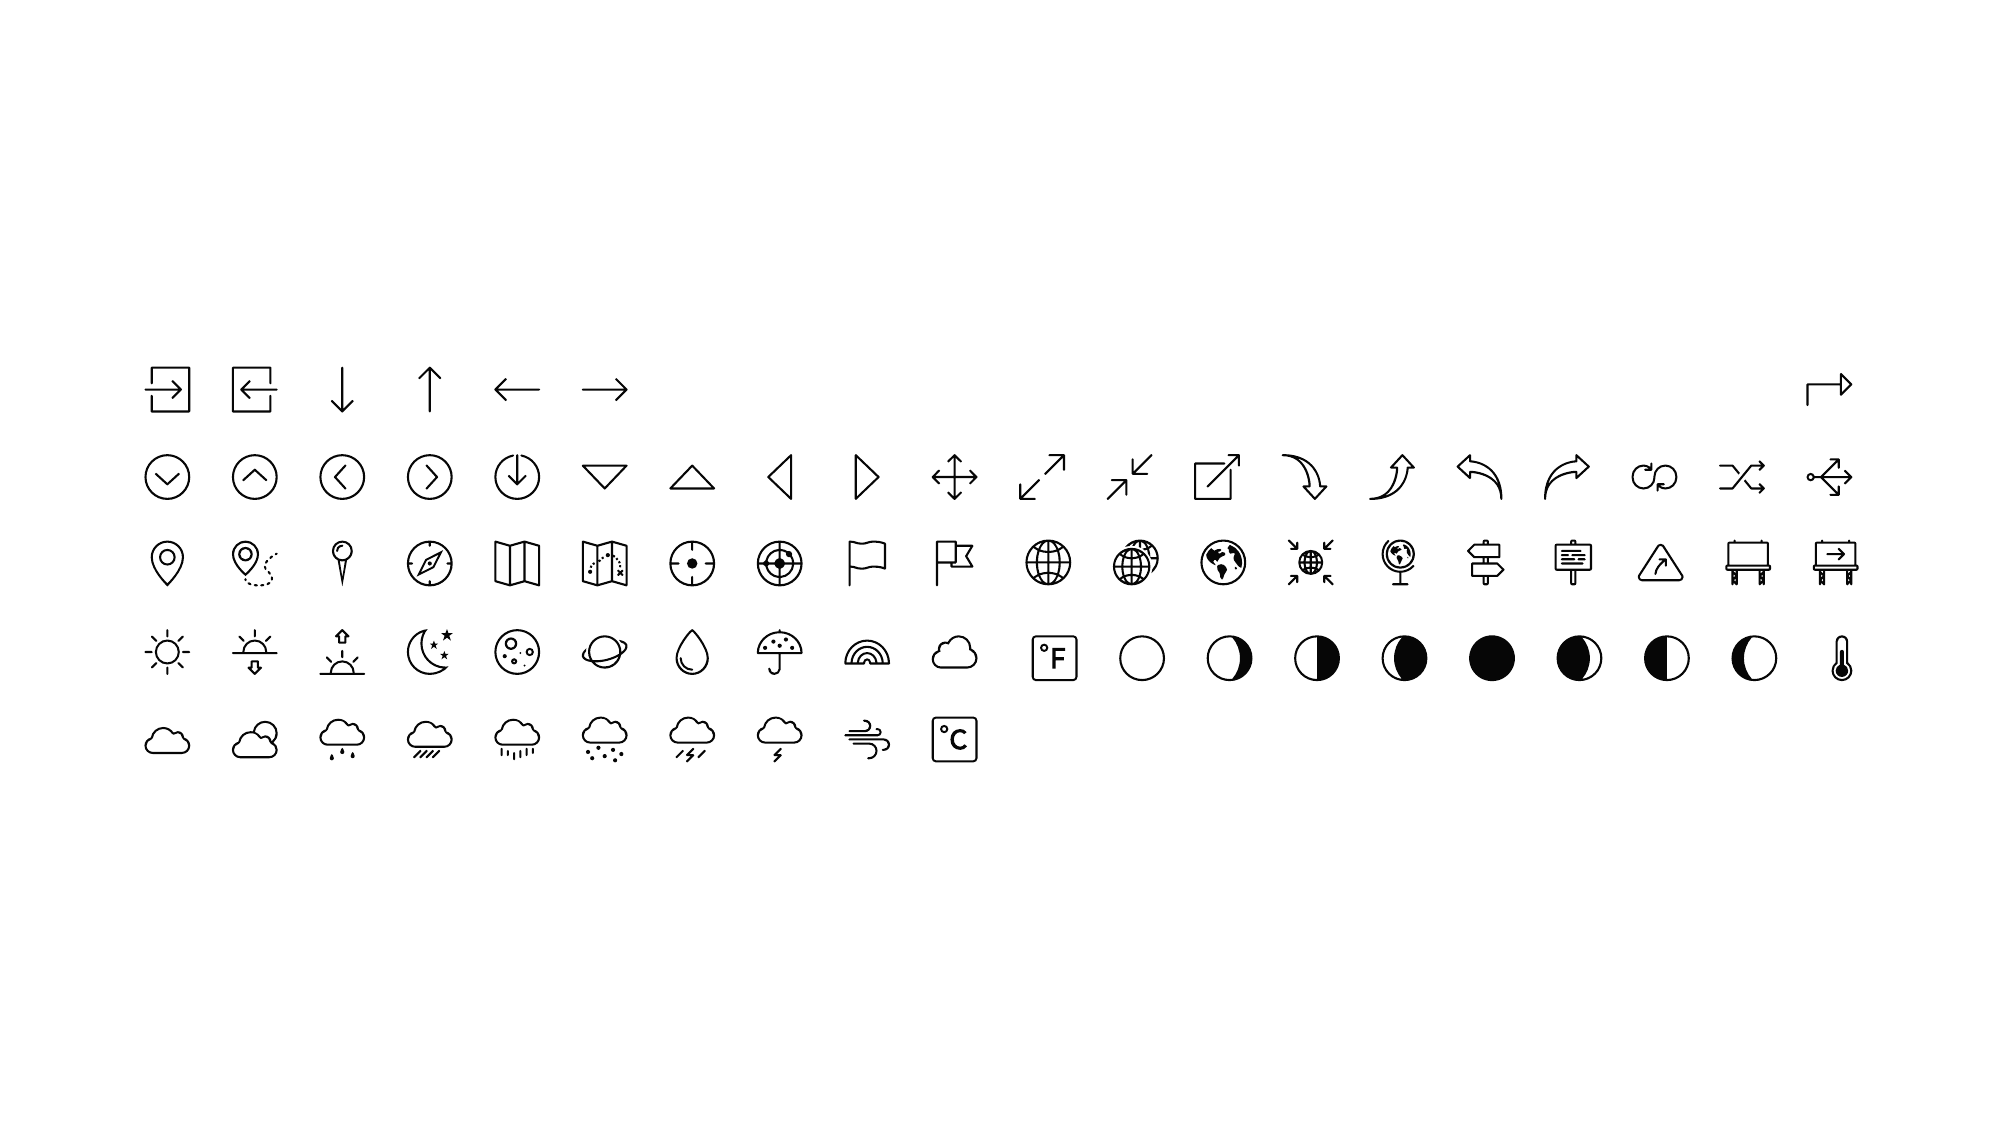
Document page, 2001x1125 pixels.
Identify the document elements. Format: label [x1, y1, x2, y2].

text_box [441, 629, 453, 641]
text_box [1469, 635, 1515, 682]
text_box [231, 366, 272, 413]
text_box [1467, 539, 1505, 586]
text_box [756, 716, 803, 744]
text_box [581, 716, 628, 744]
text_box [848, 719, 872, 733]
text_box [1044, 454, 1066, 475]
text_box [1025, 539, 1072, 586]
text_box [1719, 460, 1765, 490]
text_box [675, 629, 709, 675]
text_box [1031, 635, 1078, 682]
text_box [773, 747, 782, 763]
text_box [685, 747, 695, 763]
text_box [181, 650, 191, 654]
text_box [1806, 372, 1853, 407]
text_box [419, 749, 441, 759]
text_box [494, 454, 541, 500]
text_box [852, 742, 878, 760]
text_box [231, 540, 260, 577]
text_box [1544, 454, 1590, 500]
text_box [1731, 635, 1778, 682]
text_box [418, 366, 442, 413]
text_box [319, 454, 366, 500]
text_box [848, 738, 891, 751]
text_box [231, 720, 278, 759]
text_box [931, 635, 978, 669]
text_box [581, 464, 628, 490]
text_box [1200, 539, 1247, 586]
text_box [854, 454, 880, 500]
text_box [581, 378, 628, 402]
text_box [1637, 543, 1684, 582]
text_box [848, 540, 887, 587]
text_box [581, 635, 628, 669]
text_box [1812, 539, 1859, 586]
text_box [1456, 454, 1503, 500]
text_box [669, 716, 716, 744]
text_box [581, 540, 628, 587]
text_box [1287, 539, 1299, 550]
text_box [340, 747, 345, 755]
text_box [1725, 539, 1772, 586]
text_box [319, 718, 366, 746]
text_box [1323, 539, 1334, 550]
text_box [669, 540, 716, 587]
text_box [1294, 635, 1340, 682]
text_box [150, 366, 191, 413]
text_box [844, 639, 891, 665]
text_box [1556, 635, 1603, 682]
text_box [1631, 462, 1678, 492]
text_box [931, 454, 978, 500]
text_box [406, 720, 453, 748]
text_box [1206, 635, 1253, 682]
text_box [669, 464, 716, 490]
text_box [265, 635, 272, 642]
text_box [1194, 462, 1232, 500]
text_box [1287, 574, 1299, 586]
text_box [494, 540, 541, 587]
text_box [231, 639, 278, 655]
text_box [406, 629, 449, 675]
text_box [1743, 479, 1765, 494]
text_box [177, 635, 184, 642]
text_box [1019, 479, 1041, 500]
text_box [1281, 454, 1328, 500]
text_box [675, 749, 684, 759]
text_box [494, 718, 541, 746]
text_box [1381, 539, 1415, 586]
text_box [1112, 539, 1159, 586]
text_box [1554, 539, 1593, 586]
text_box [413, 749, 422, 759]
text_box [767, 454, 793, 500]
text_box [935, 540, 974, 587]
text_box [406, 540, 453, 587]
text_box [144, 380, 182, 399]
text_box [330, 366, 354, 413]
text_box [1806, 458, 1853, 496]
text_box [240, 380, 278, 399]
text_box [931, 716, 978, 763]
text_box [494, 629, 541, 675]
text_box [844, 728, 882, 737]
text_box [1831, 635, 1853, 682]
text_box [1381, 635, 1428, 682]
text_box [177, 662, 184, 669]
text_box [1323, 574, 1334, 586]
text_box [1119, 635, 1166, 682]
text_box [244, 578, 252, 586]
text_box [756, 629, 803, 675]
text_box [151, 635, 180, 669]
text_box [494, 378, 541, 402]
text_box [697, 749, 706, 759]
text_box [334, 629, 350, 644]
text_box [144, 726, 191, 755]
text_box [150, 540, 185, 587]
text_box [231, 454, 278, 500]
text_box [144, 454, 191, 500]
text_box [406, 454, 453, 500]
text_box [1206, 454, 1240, 488]
text_box [331, 540, 353, 587]
text_box [1644, 635, 1690, 682]
text_box [238, 635, 245, 642]
text_box [319, 656, 366, 675]
text_box [1369, 454, 1415, 500]
text_box [1106, 479, 1128, 500]
text_box [1131, 454, 1153, 475]
text_box [247, 660, 263, 675]
text_box [756, 540, 803, 587]
text_box [1298, 549, 1324, 575]
